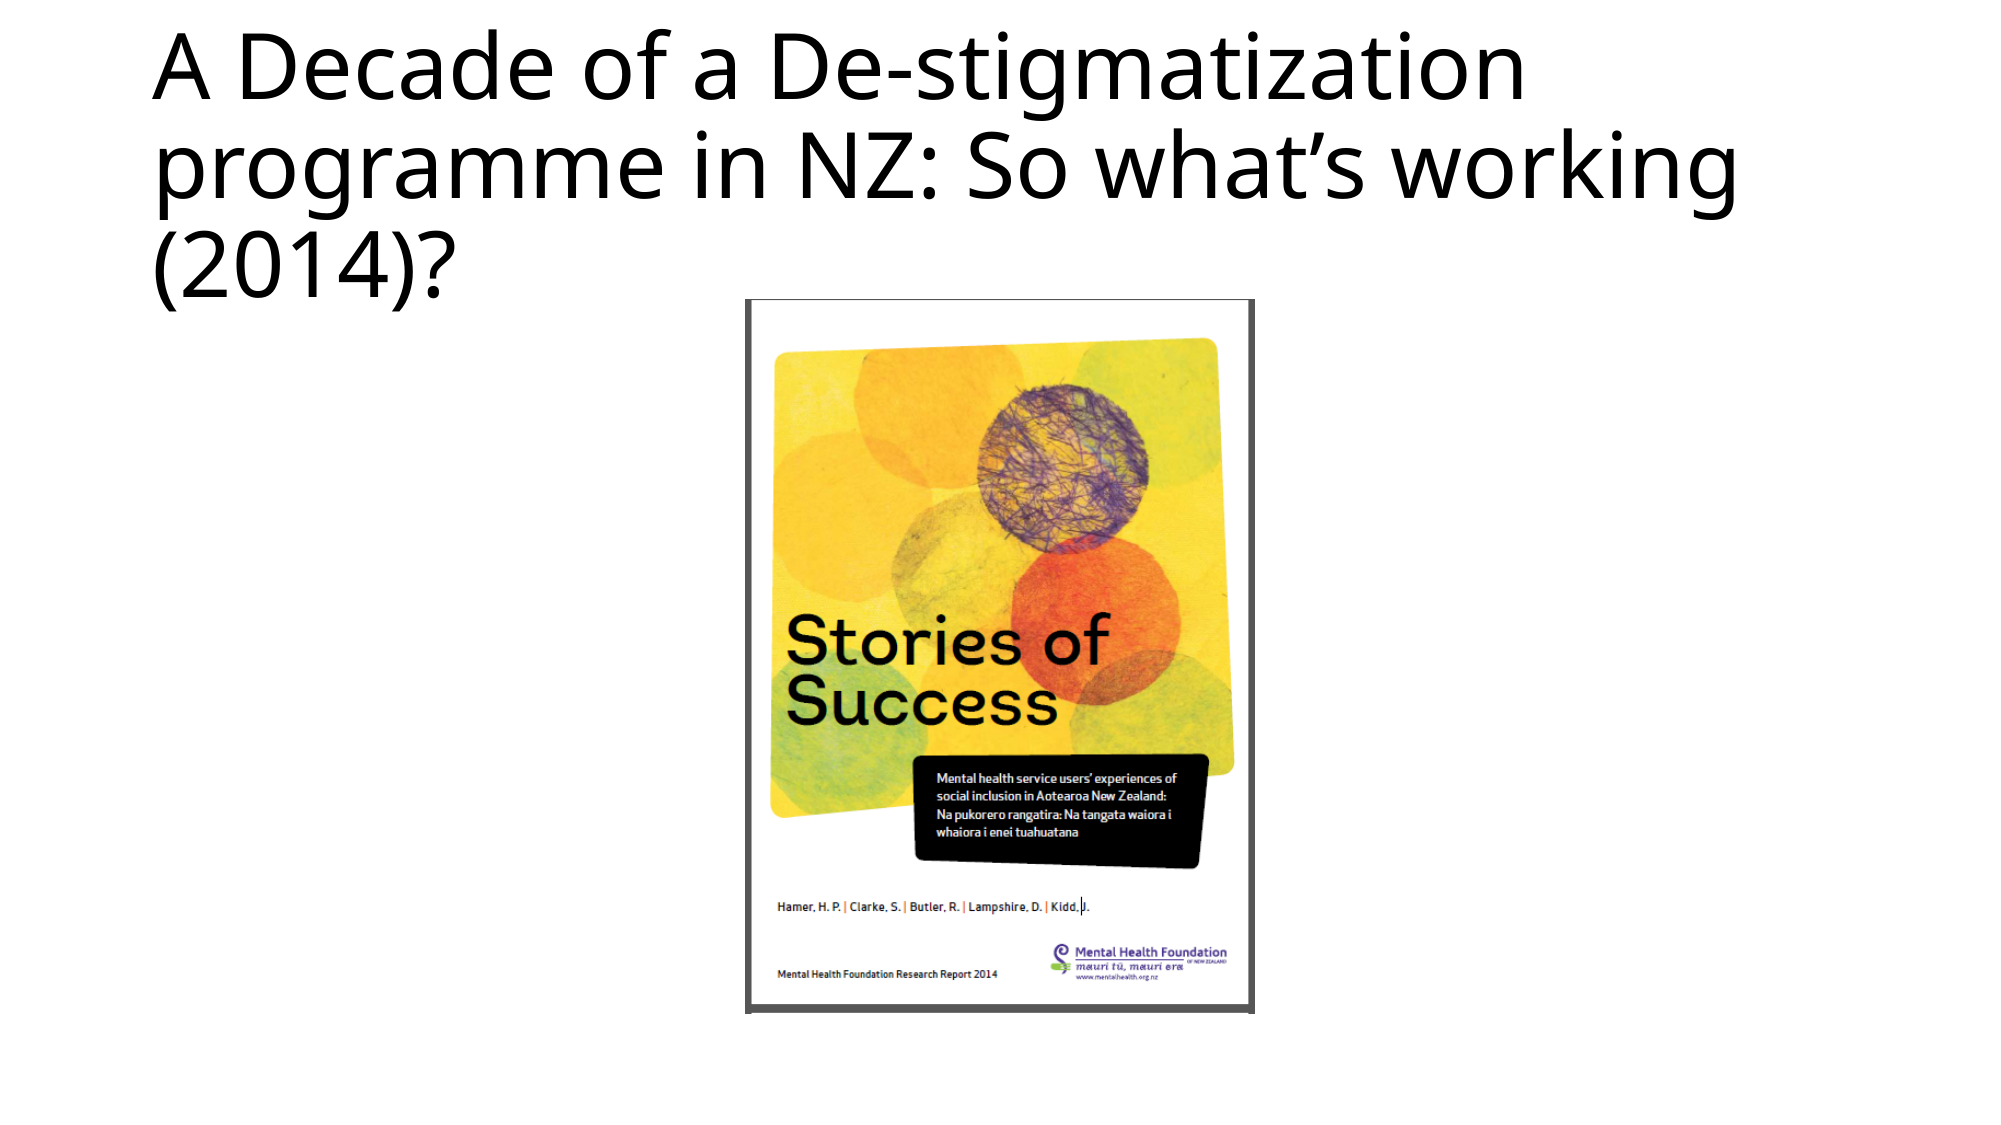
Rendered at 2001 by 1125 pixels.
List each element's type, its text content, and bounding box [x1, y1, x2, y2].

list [745, 299, 1255, 1014]
title A Decade of a De-stigmatization programme in NZ: So what’s working (2014)? [137, 59, 1863, 278]
